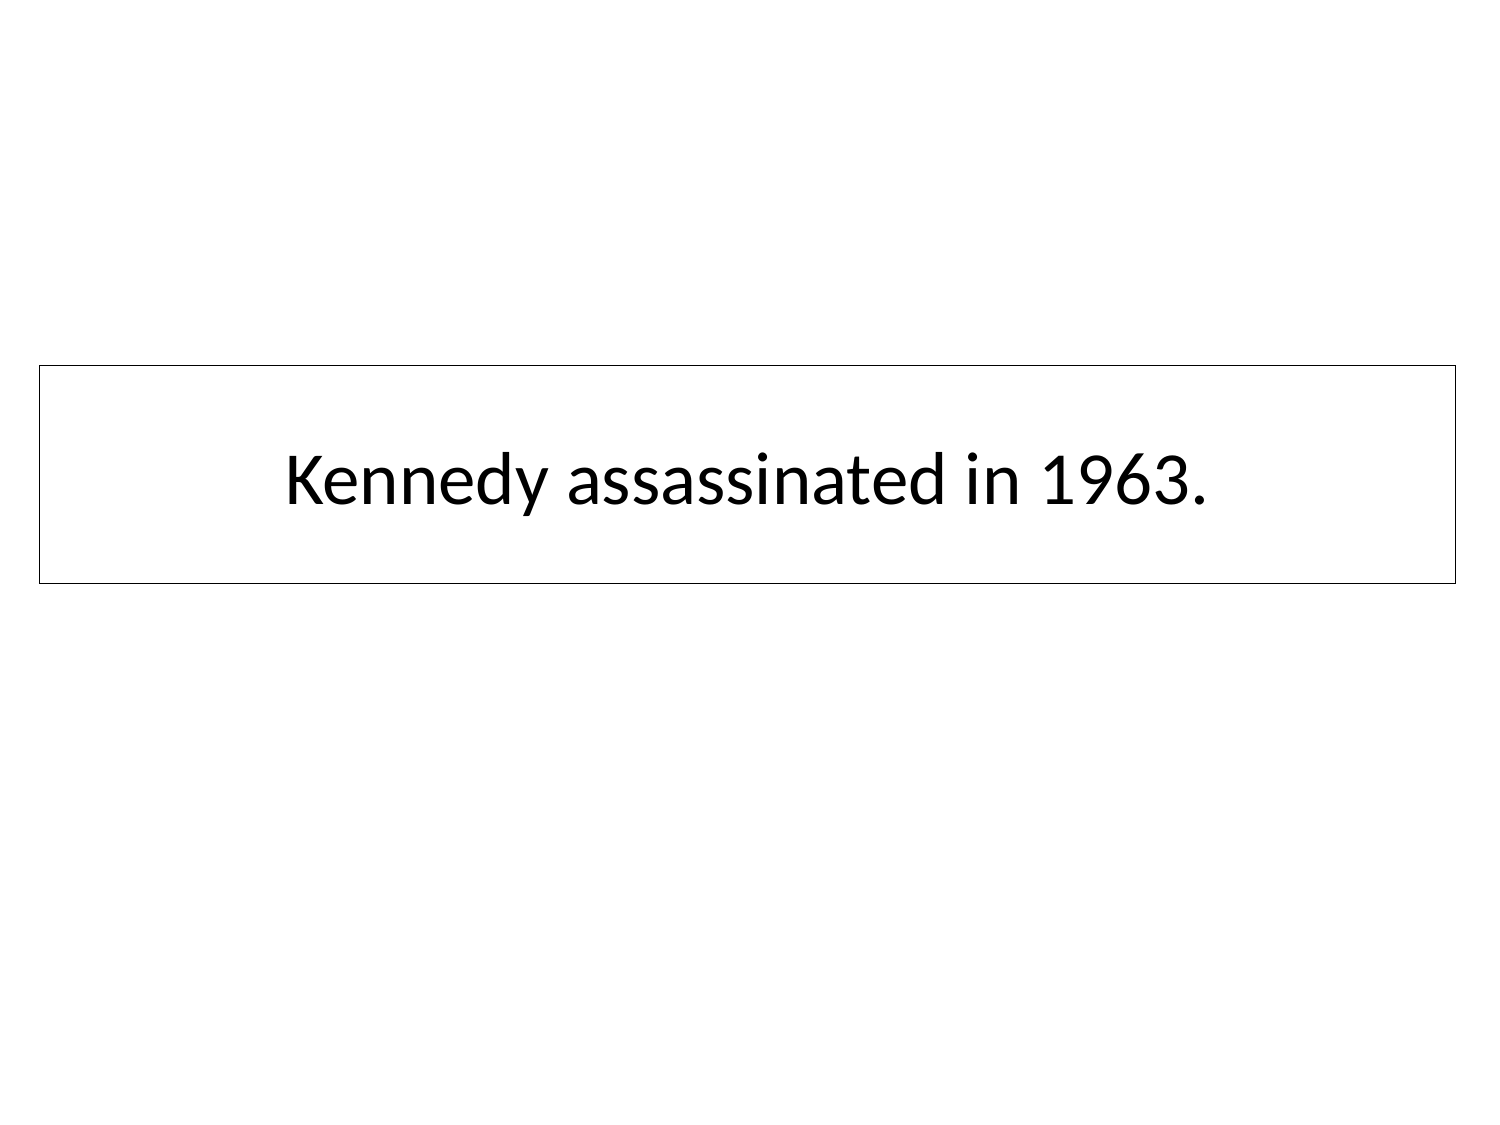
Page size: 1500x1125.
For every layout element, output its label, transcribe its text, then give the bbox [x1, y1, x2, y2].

title Kennedy assassinated in 1963. [39, 365, 1456, 584]
